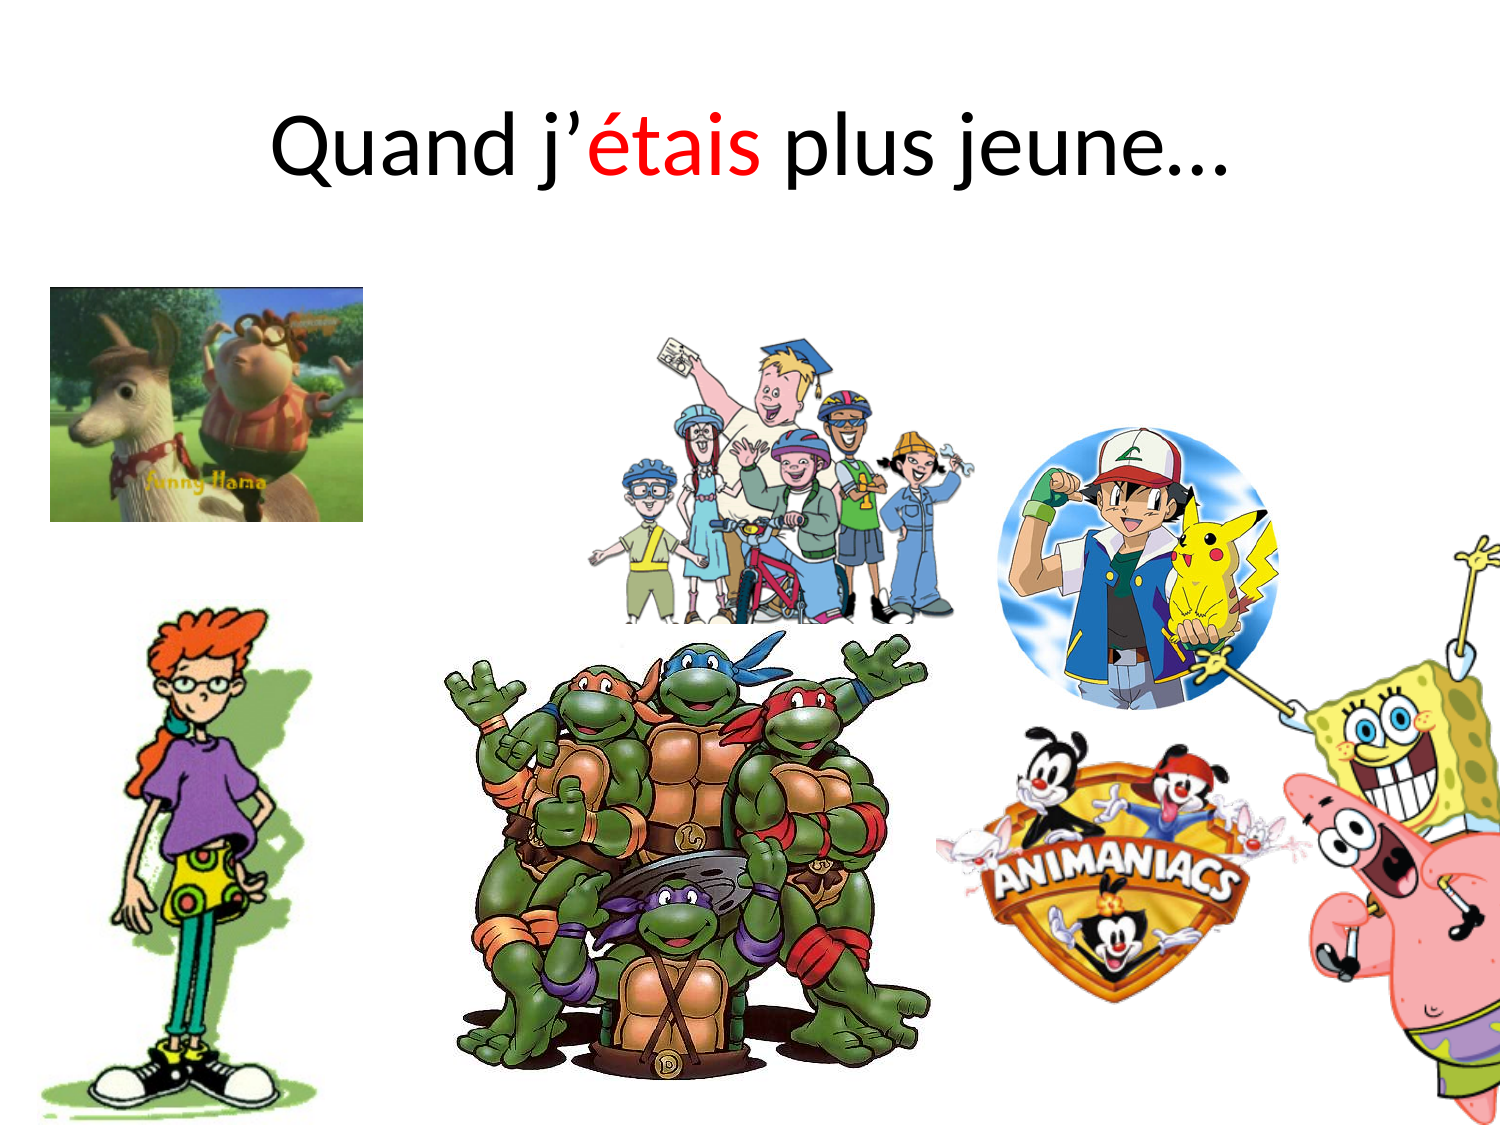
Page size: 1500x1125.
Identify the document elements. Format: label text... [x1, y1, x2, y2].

picture [37, 599, 326, 1125]
title Quand j’étais plus jeune… [75, 45, 1425, 233]
picture [49, 287, 363, 523]
picture [437, 299, 1500, 1125]
